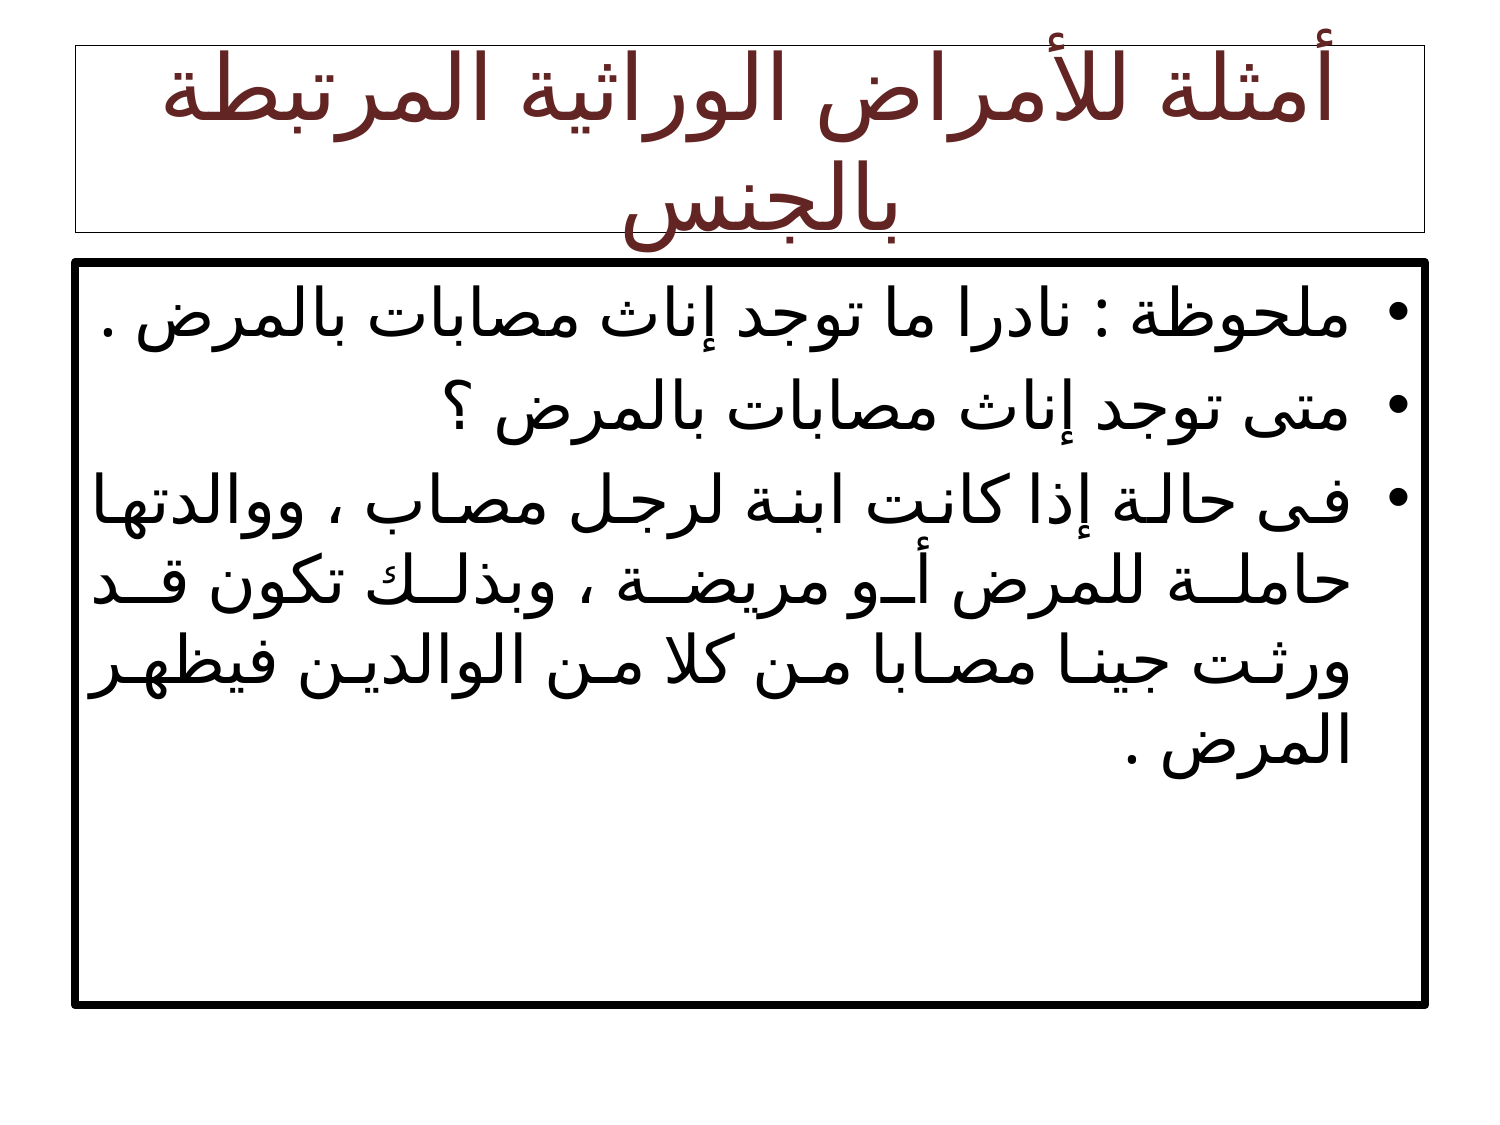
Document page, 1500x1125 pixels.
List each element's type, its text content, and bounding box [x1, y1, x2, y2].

list ملحوظة : نادرا ما توجد إناث مصابات بالمرض . متى توجد إناث مصابات بالمرض ؟ فى حالة إذا كانت ابنة لرجل مصاب ، ووالدتها حاملة للمرض أو مريضة ، وبذلك تكون قد ورثت جينا مصابا من كلا من الوالدين فيظهر المرض . [75, 262, 1425, 1005]
title أمثلة للأمراض الوراثية المرتبطة بالجنس [75, 45, 1425, 233]
